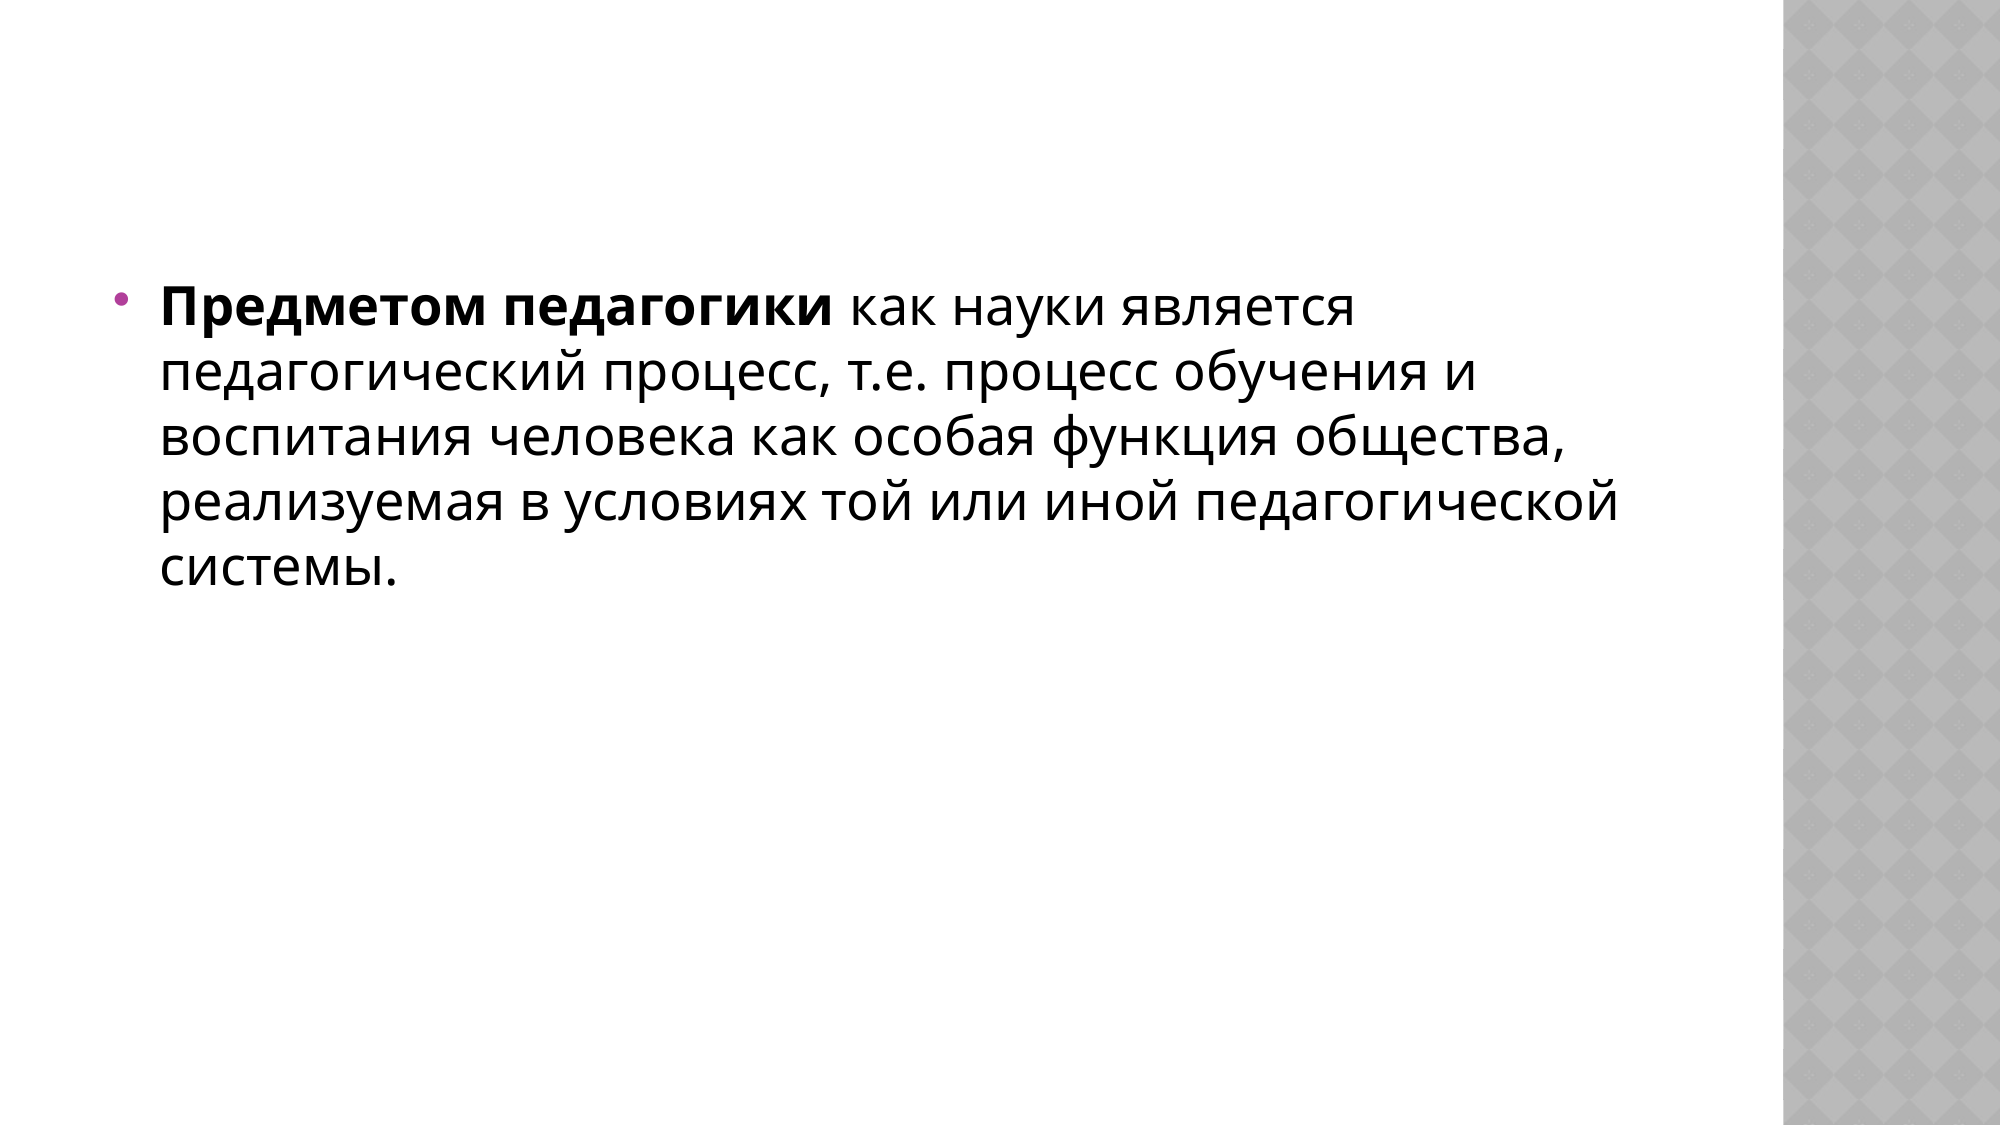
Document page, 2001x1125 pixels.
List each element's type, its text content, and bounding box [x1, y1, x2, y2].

list Предметом педагогики как науки является педагогический процесс, т.е. процесс обучения и воспитания человека как особая функция общества, реализуемая в условиях той или иной педагогической системы. [99, 264, 1684, 1059]
